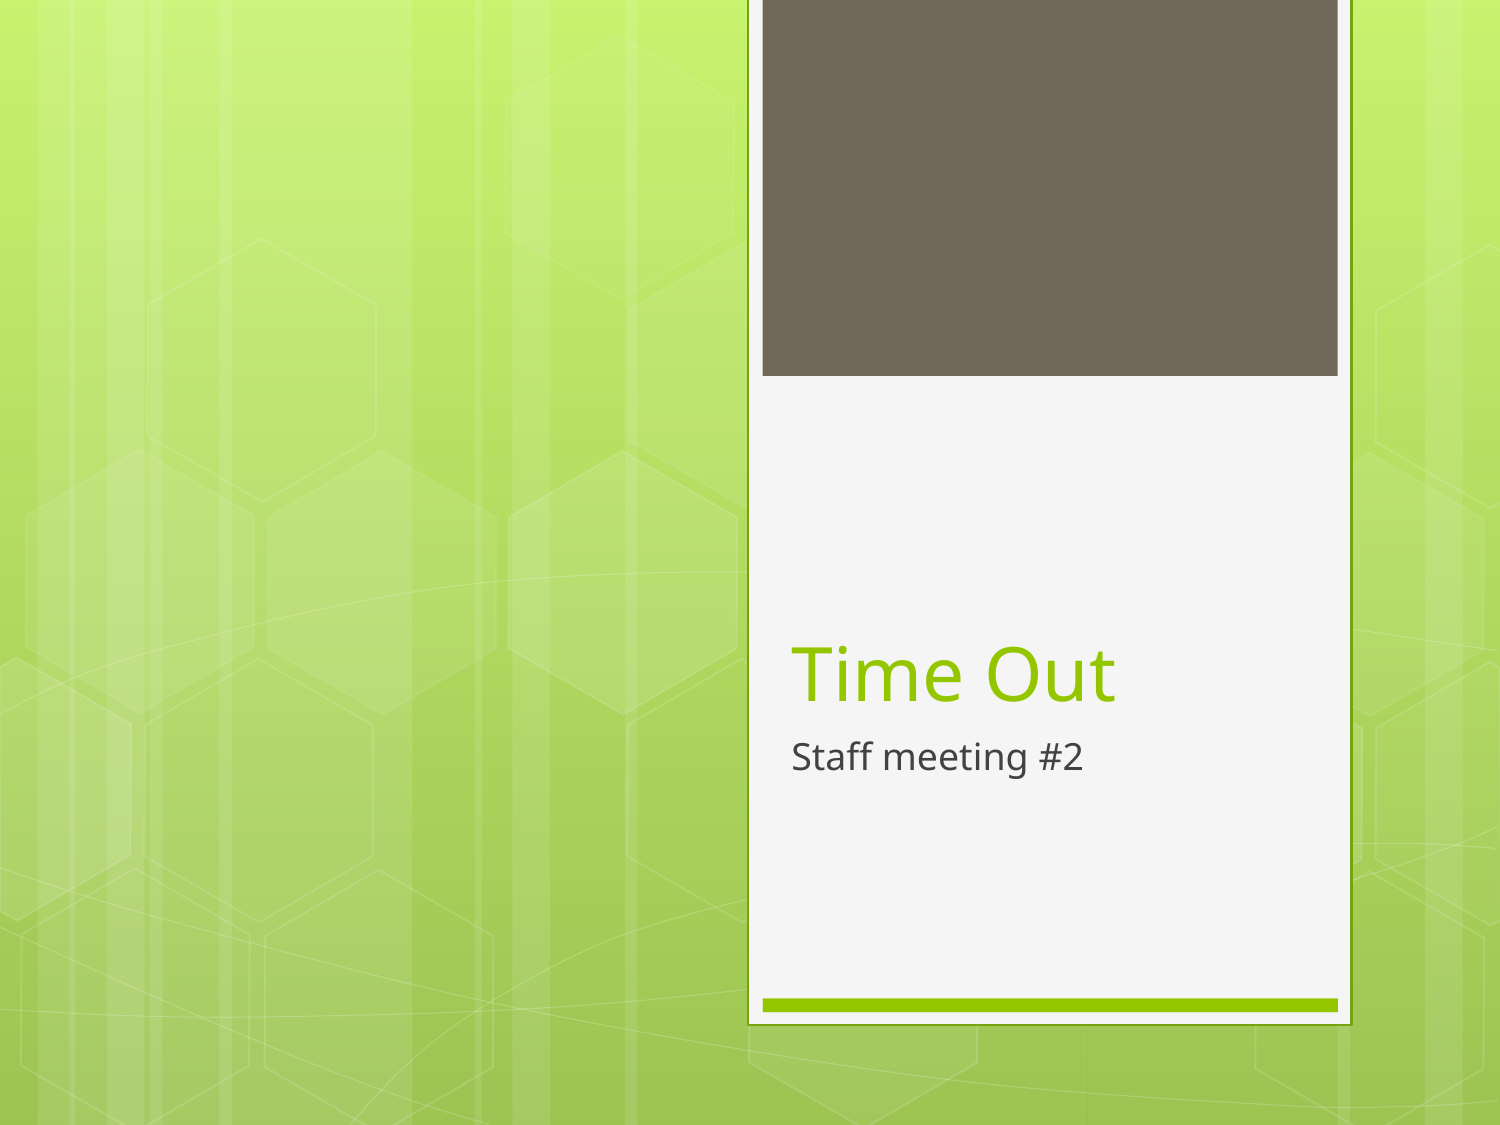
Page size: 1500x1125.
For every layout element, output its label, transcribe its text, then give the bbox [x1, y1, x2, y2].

subtitle Staff meeting #2 [776, 725, 1320, 933]
title Time Out [776, 444, 1320, 724]
